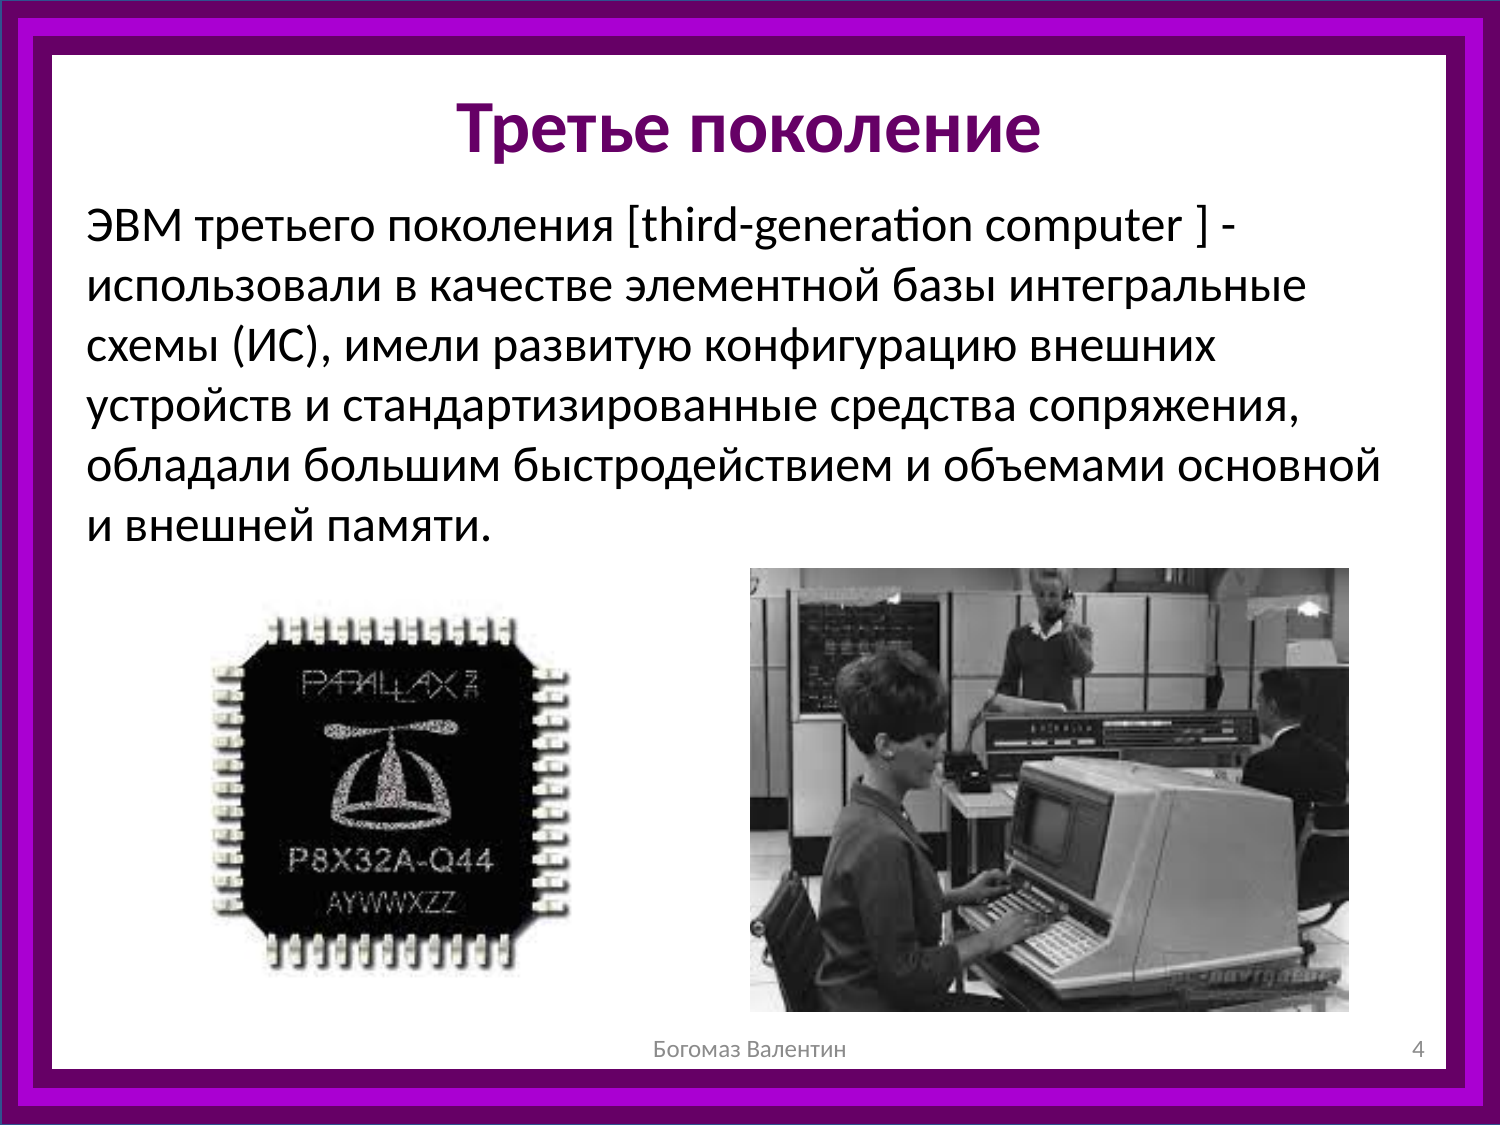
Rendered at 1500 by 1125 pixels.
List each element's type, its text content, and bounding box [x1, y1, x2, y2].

text_box ЭВМ третьего поколения [third-generation computer ] - использовали в качестве элементной базы интегральные схемы (ИС), имели развитую конфигурацию внешних устройств и стандартизированные средства сопряжения, обладали большим быстродействием и объемами основной и внешней памяти. [71, 183, 1426, 559]
slide_number 4 [1363, 1032, 1440, 1062]
picture [0, 0, 1500, 1125]
footer Богомаз Валентин [496, 1032, 1004, 1062]
text_box Третье поколение [177, 70, 1323, 176]
